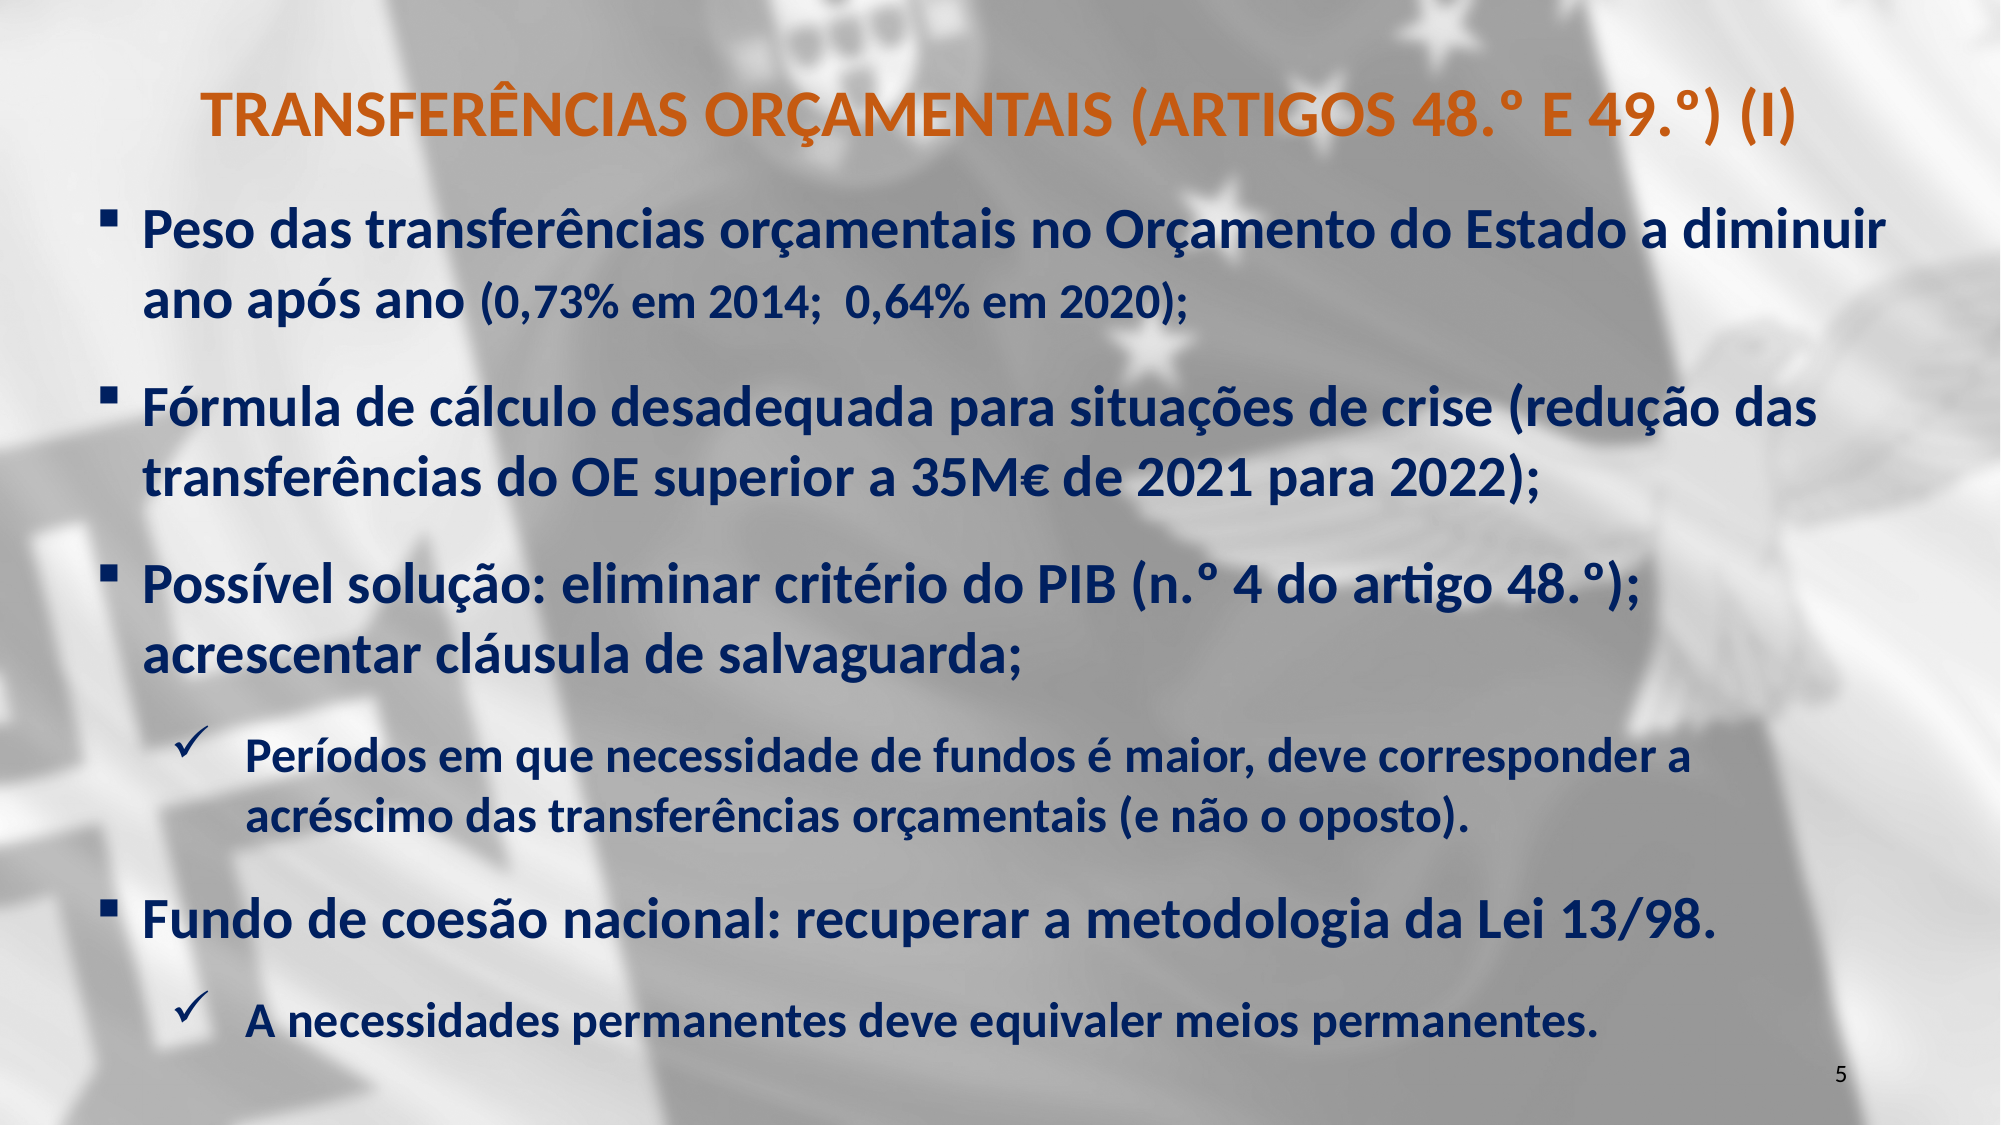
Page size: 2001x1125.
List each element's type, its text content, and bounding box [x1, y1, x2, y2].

text_box Peso das transferências orçamentais no Orçamento do Estado a diminuir ano após ano (0,73% em 2014; 0,64% em 2020); Fórmula de cálculo desadequada para situações de crise (redução das transferências do OE superior a 35M€ de 2021 para 2022); Possível solução: eliminar critério do PIB (n.º 4 do artigo 48.º); acrescentar cláusula de salvaguarda; Períodos em que necessidade de fundos é maior, deve corresponder a acréscimo das transferências orçamentais (e não o oposto). Fundo de coesão nacional: recuperar a metodologia da Lei 13/98. A necessidades permanentes deve equivaler meios permanentes. [80, 183, 1919, 1056]
slide_number 5 [1412, 1042, 1863, 1103]
title TRANSFERÊNCIAS ORÇAMENTAIS (ARTIGOS 48.º E 49.º) (I) [92, 59, 1908, 171]
picture [0, 0, 2001, 1125]
